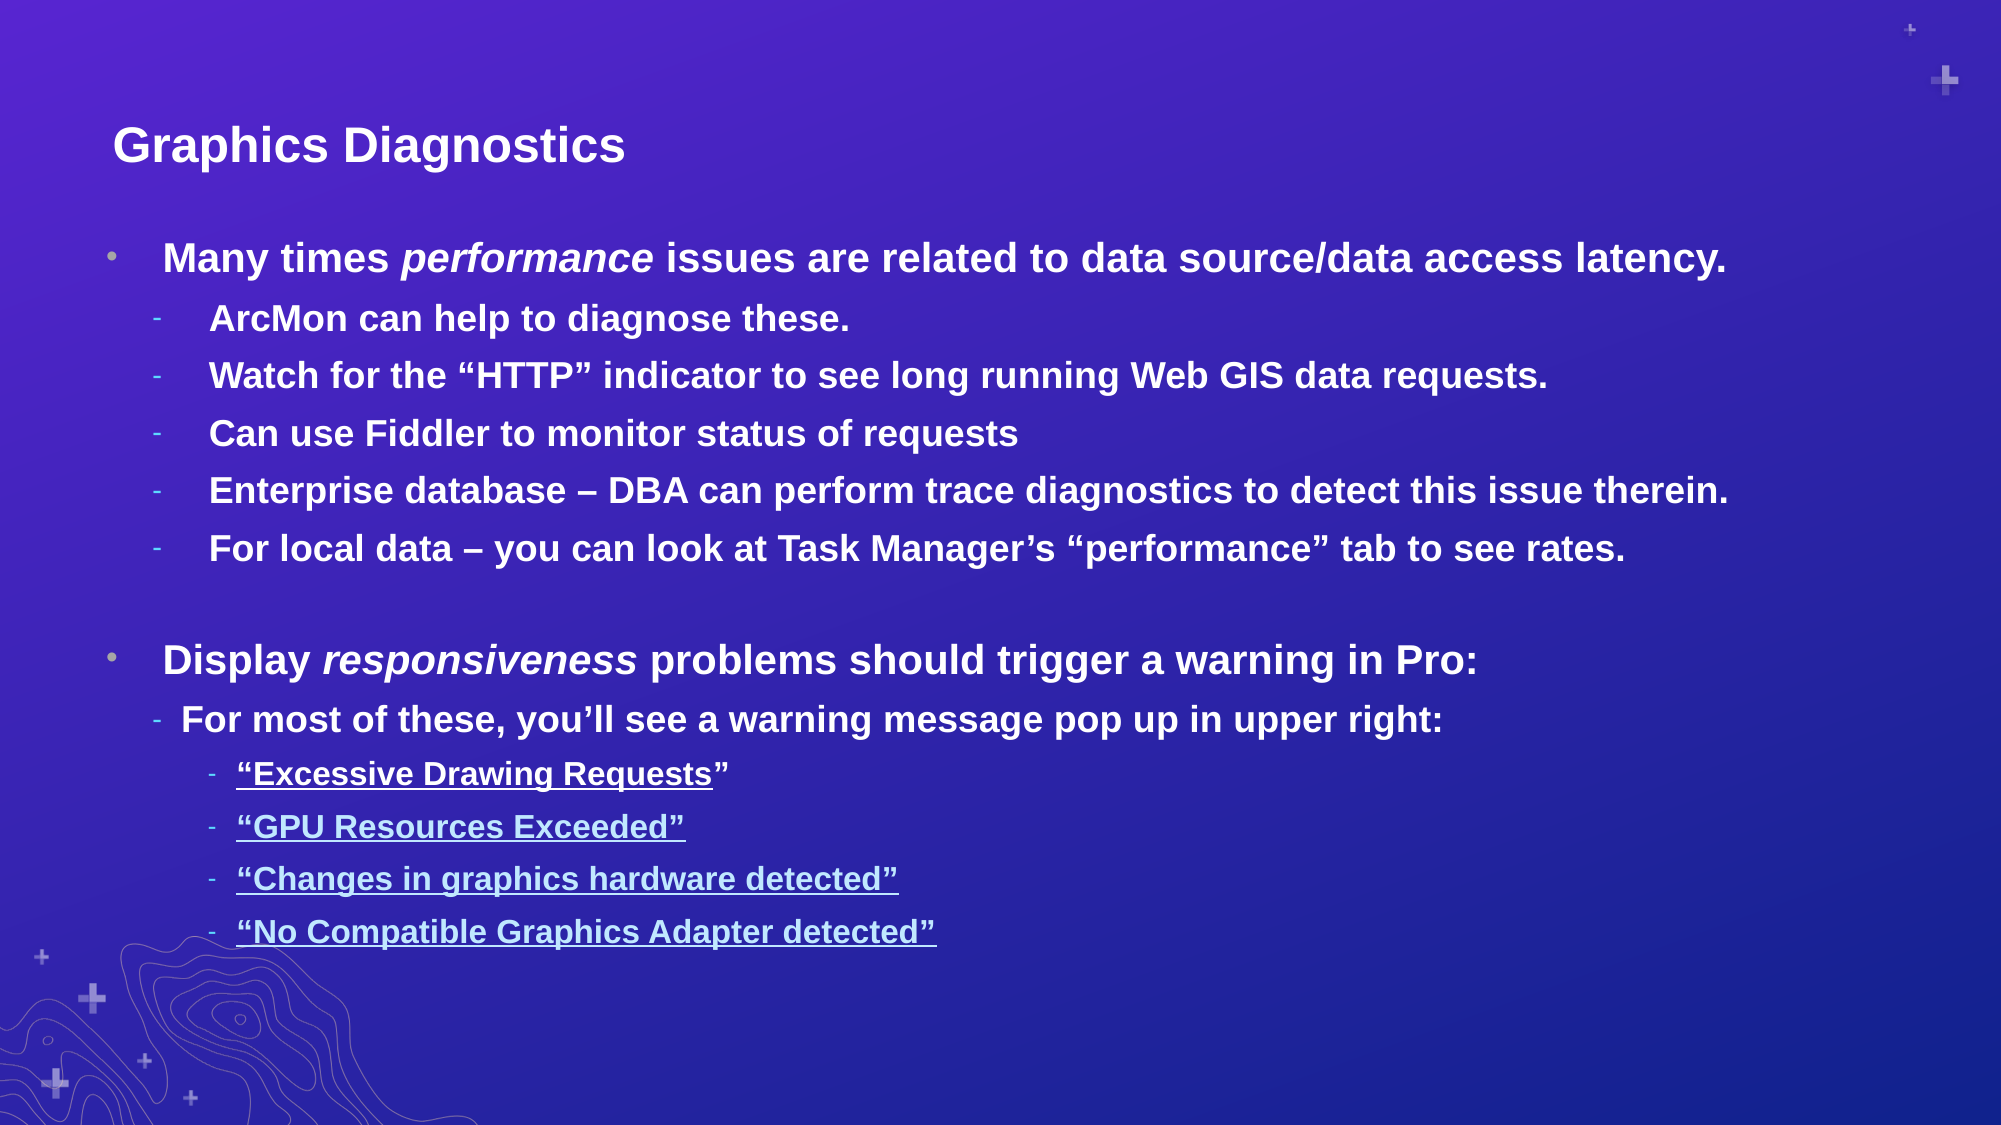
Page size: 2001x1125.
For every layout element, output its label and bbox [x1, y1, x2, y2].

text_box [0, 0, 2000, 1125]
